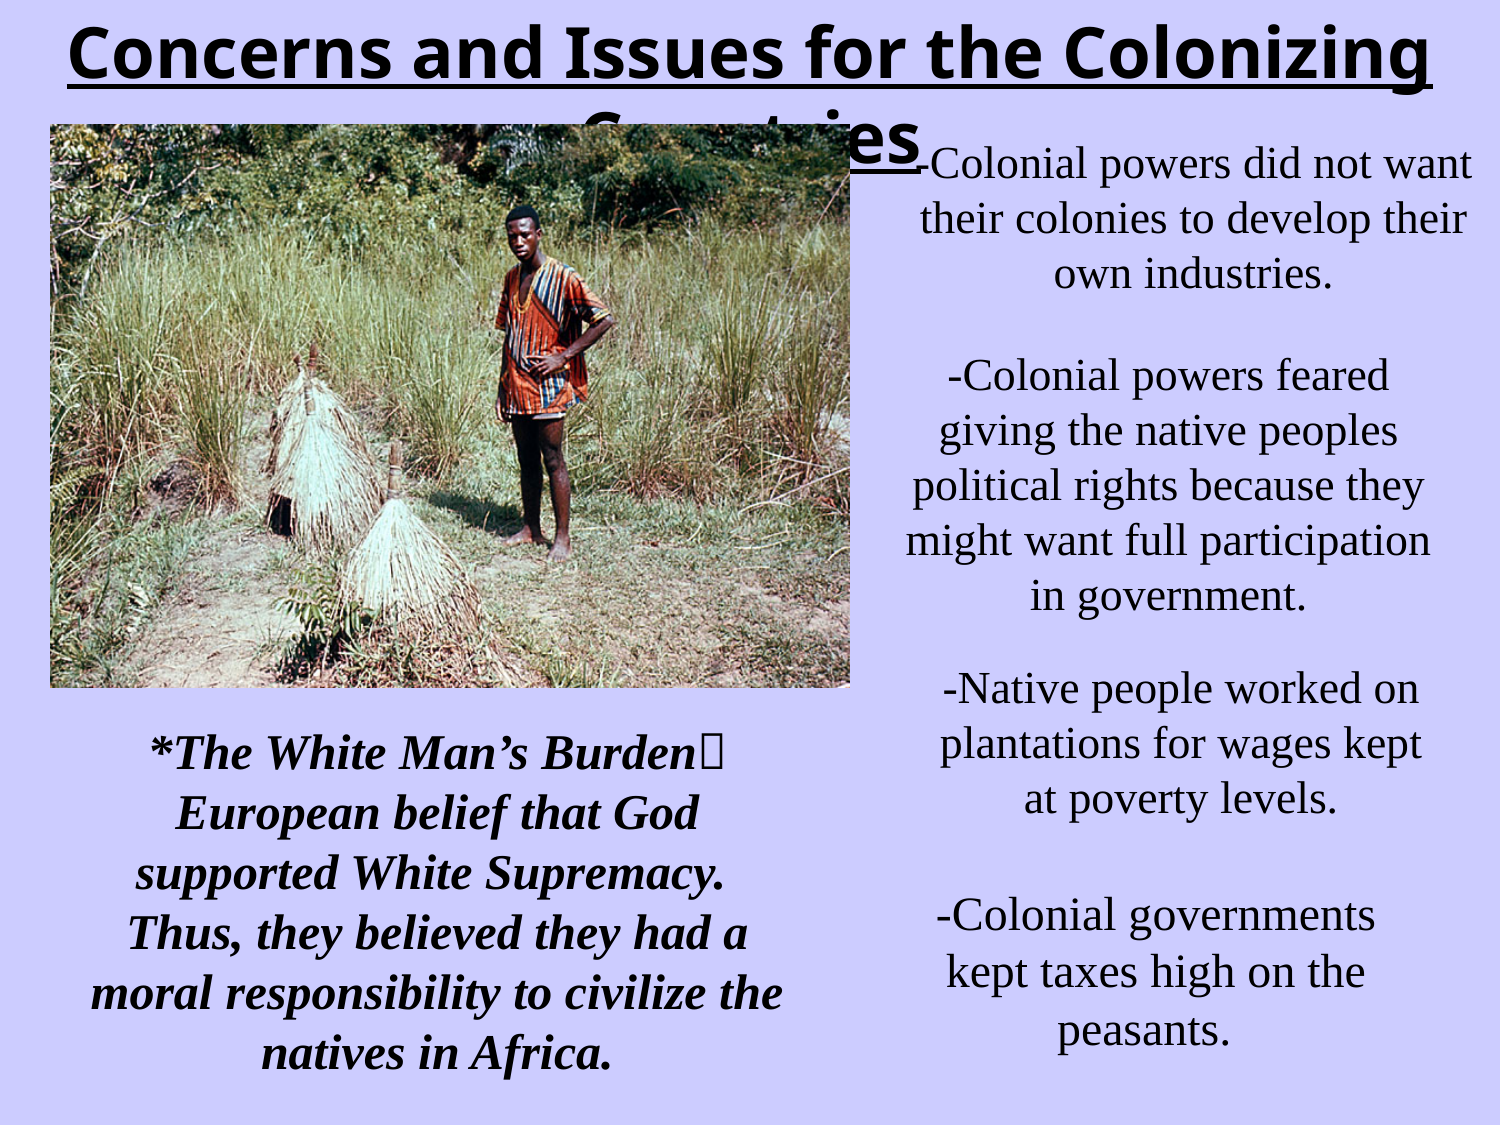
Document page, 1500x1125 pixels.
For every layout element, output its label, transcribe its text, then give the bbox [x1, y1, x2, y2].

text_box -Colonial powers feared giving the native peoples political rights because they might want full participation in government. [874, 337, 1463, 628]
text_box -Colonial governments kept taxes high on the peasants. [875, 875, 1438, 1063]
picture [49, 124, 851, 688]
text_box -Colonial powers did not want their colonies to develop their own industries. [887, 125, 1500, 305]
text_box Concerns and Issues for the Colonizing Countries [0, 0, 1500, 185]
text_box *The White Man’s Burden European belief that God supported White Supremacy. Thus, they believed they had a moral responsibility to civilize the natives in Africa. [62, 712, 813, 1088]
text_box -Native people worked on plantations for wages kept at poverty levels. [924, 650, 1438, 830]
